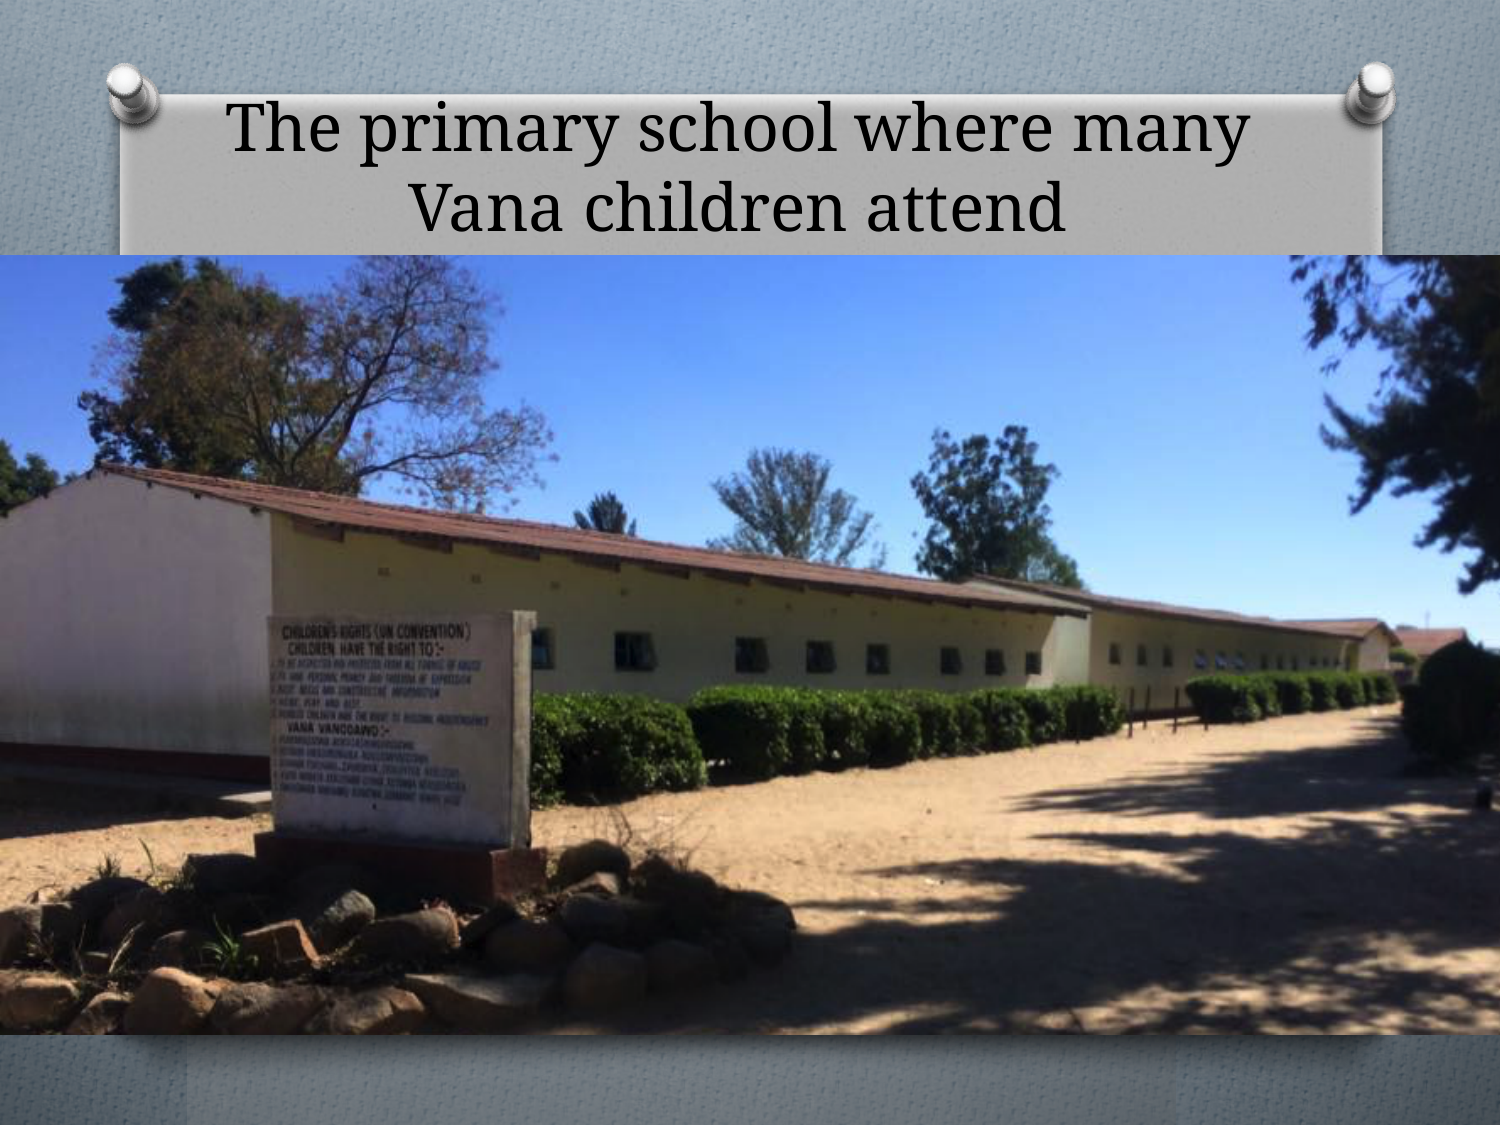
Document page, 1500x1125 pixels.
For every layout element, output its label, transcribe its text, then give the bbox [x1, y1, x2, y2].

picture [75, 29, 198, 137]
picture [0, 255, 1500, 1036]
picture [1317, 35, 1439, 156]
title The primary school where many Vana children attend [123, 78, 1353, 252]
